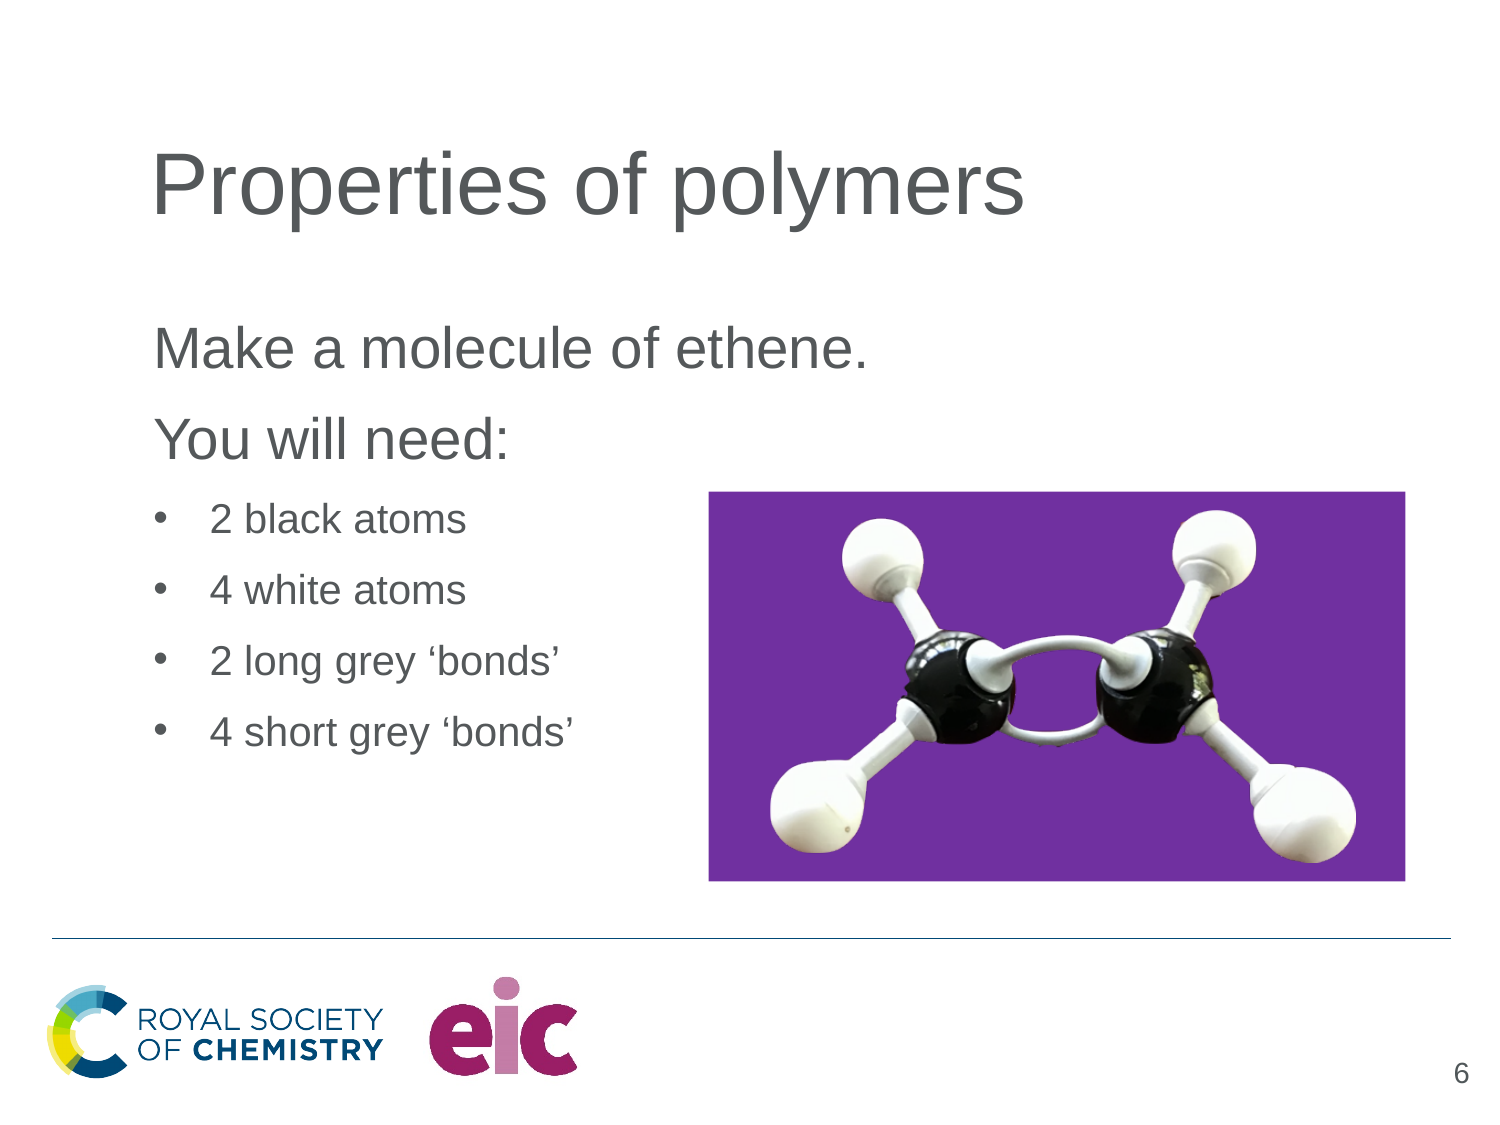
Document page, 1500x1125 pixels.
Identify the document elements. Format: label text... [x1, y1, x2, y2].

list Make a molecule of ethene. You will need: 2 black atoms 4 white atoms 2 long grey ‘bonds’ 4 short grey ‘bonds’ [138, 302, 1282, 988]
list 6 [1423, 1046, 1500, 1125]
list Properties of polymers [135, 119, 1282, 297]
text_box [708, 491, 1406, 882]
picture [0, 938, 583, 1125]
